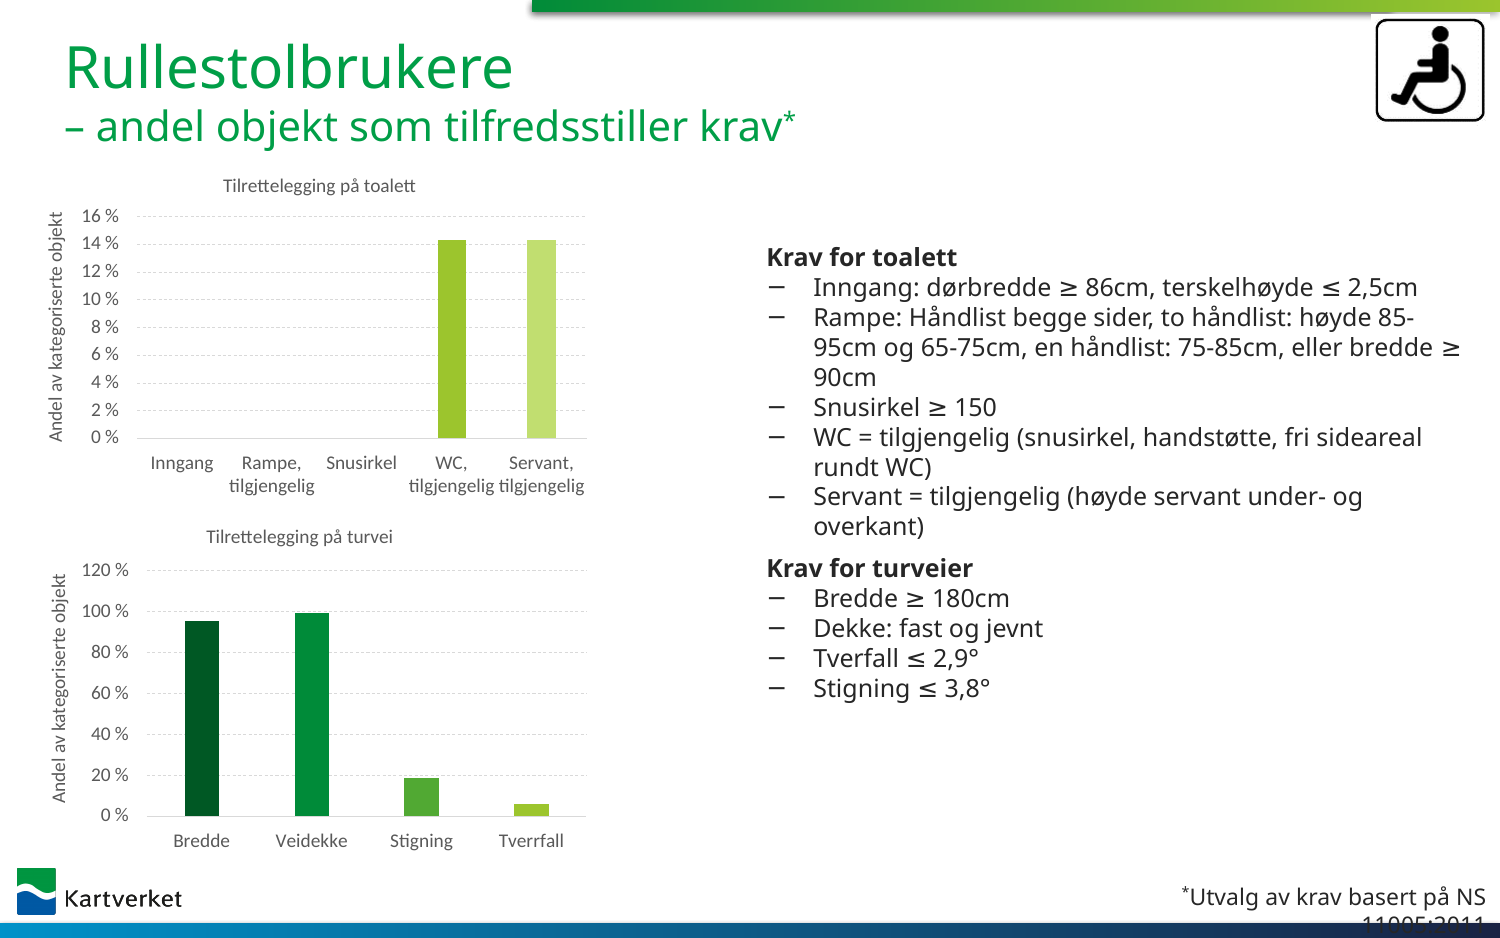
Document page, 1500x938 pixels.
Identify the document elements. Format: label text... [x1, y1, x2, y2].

picture [1371, 13, 1491, 127]
picture [41, 166, 598, 505]
text_box Krav for toalett Inngang: dørbredde ≥ 86cm, terskelhøyde ≤ 2,5cm Rampe: Håndlist begge sider, to håndlist: høyde 85-95cm og 65-75cm, en håndlist: 75-85cm, eller bredde ≥ 90cm Snusirkel ≥ 150 WC = tilgjengelig (snusirkel, handstøtte, fri sideareal rundt WC) Servant = tilgjengelig (høyde servant under- og overkant) [751, 234, 1483, 545]
text_box Krav for turveier Bredde ≥ 180cm Dekke: fast og jevnt Tverfall ≤ 2,9° Stigning ≤ 3,8° [751, 545, 1483, 710]
picture [41, 520, 598, 859]
text_box Rullestolbrukere – andel objekt som tilfredsstiller krav* [49, 14, 1431, 158]
text_box *Utvalg av krav basert på NS 11005:2011 [1068, 873, 1500, 938]
